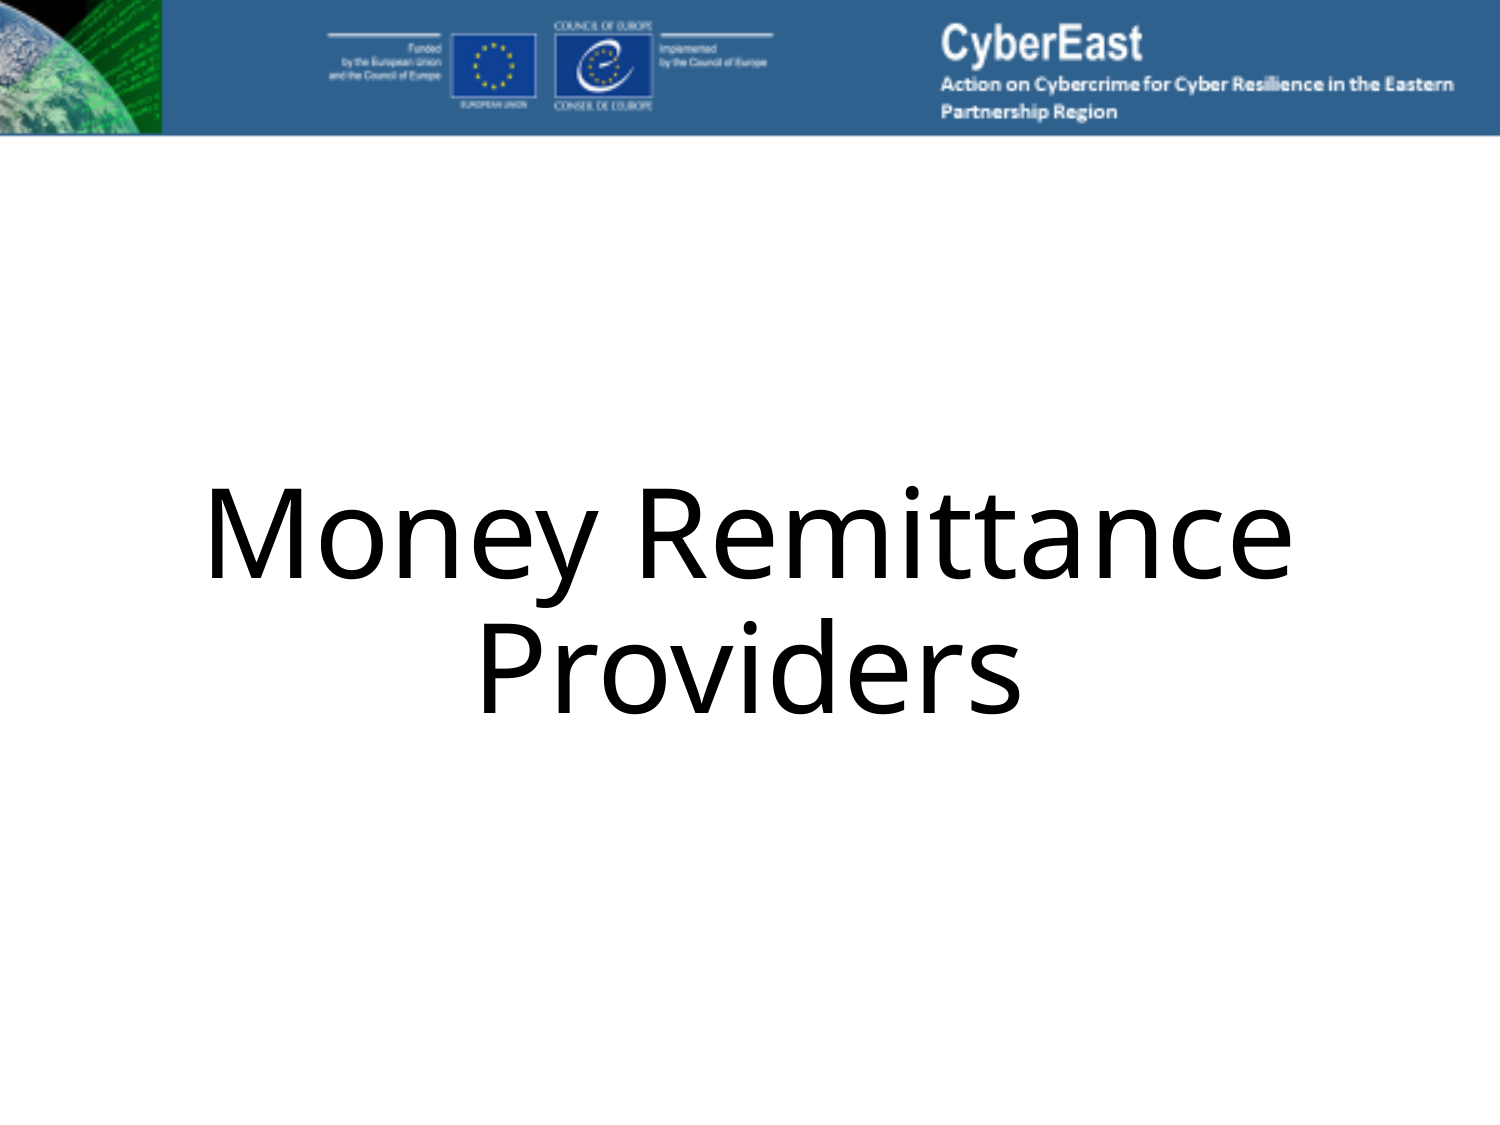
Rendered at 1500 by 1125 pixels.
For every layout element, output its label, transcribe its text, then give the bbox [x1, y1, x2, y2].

title Money Remittance Providers [102, 280, 1397, 749]
picture [0, 0, 1500, 1125]
